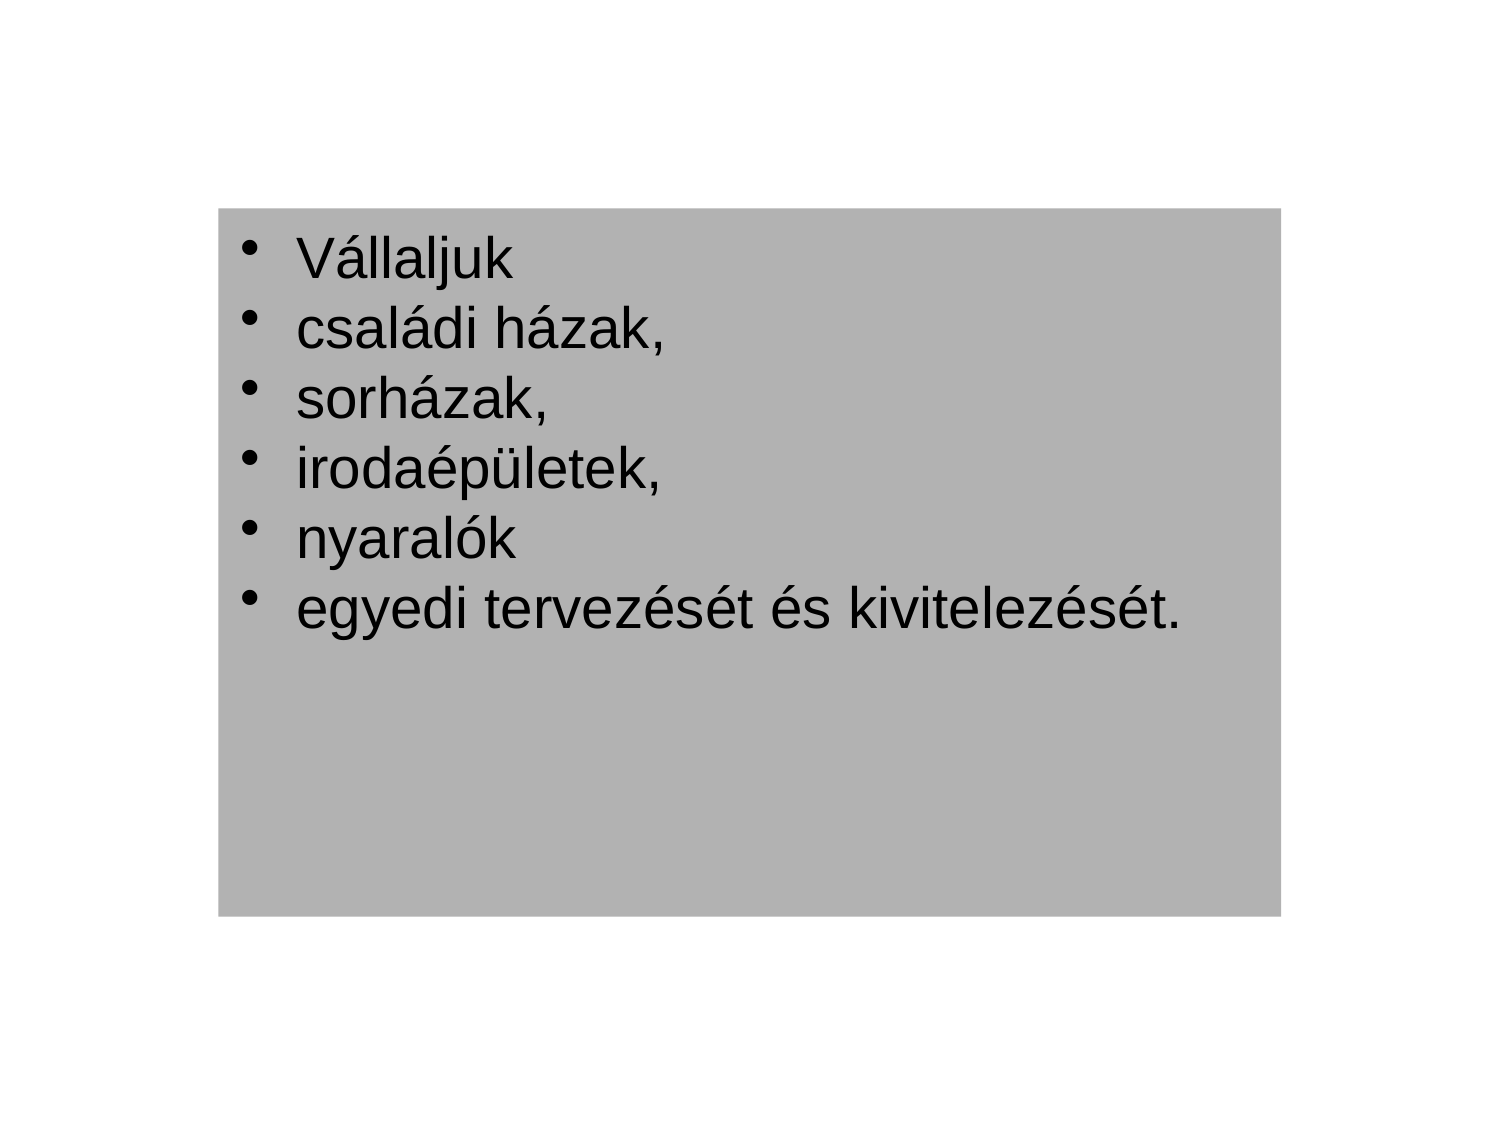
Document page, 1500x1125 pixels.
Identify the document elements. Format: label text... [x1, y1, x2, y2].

list Vállaljuk családi házak, sorházak, irodaépületek, nyaralók egyedi tervezését és kivitelezését. [224, 212, 1276, 688]
